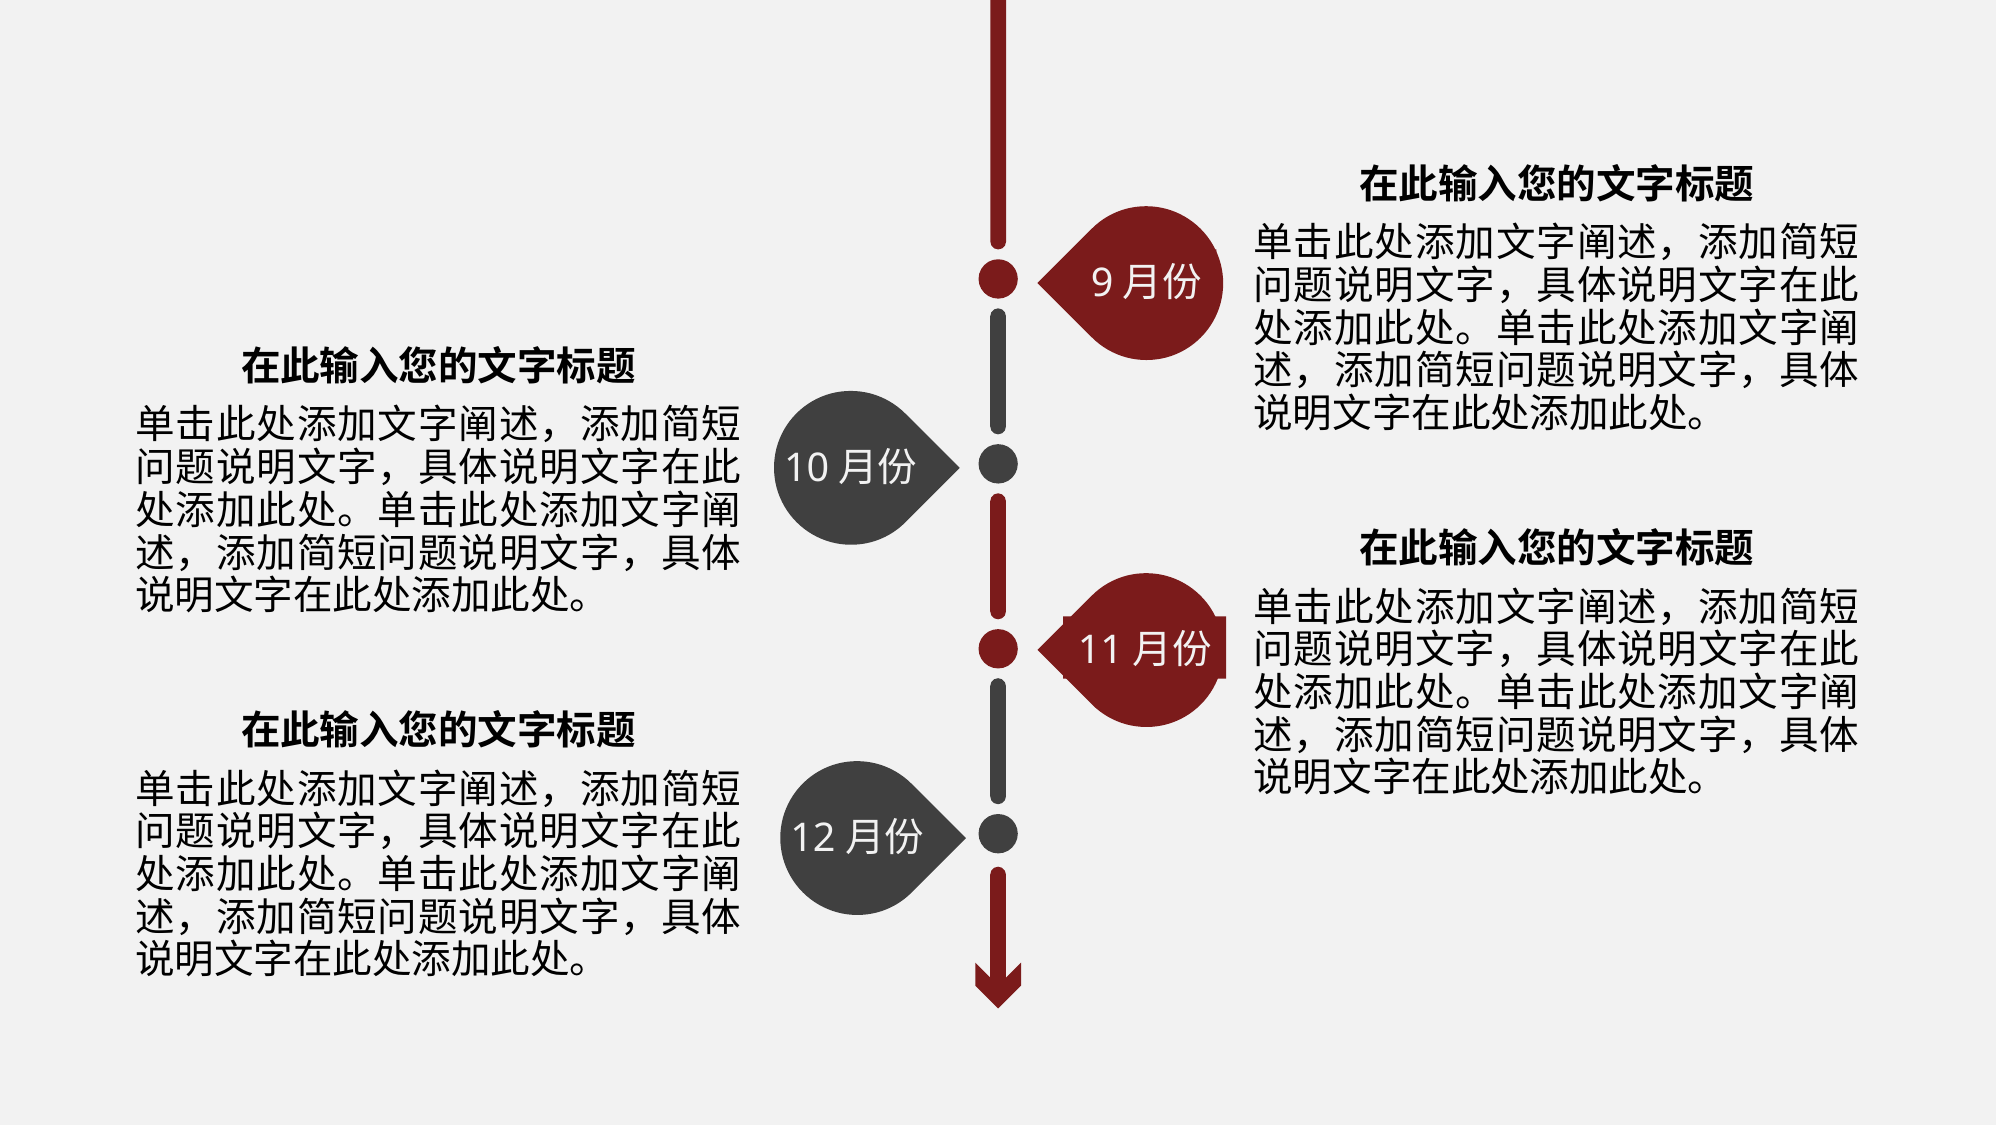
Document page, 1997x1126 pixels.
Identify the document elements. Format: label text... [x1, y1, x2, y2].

text_box [976, 257, 1020, 301]
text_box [772, 390, 930, 545]
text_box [778, 760, 936, 916]
text_box 在此输入您的文字标题 单击此处添加文字阐述，添加简短问题说明文字，具体说明文字在此处添加此处。单击此处添加文字阐述，添加简短问题说明文字，具体说明文字在此处添加此处。 [115, 376, 762, 568]
text_box [976, 627, 1020, 671]
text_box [975, 866, 1022, 1009]
text_box 在此输入您的文字标题 单击此处添加文字阐述，添加简短问题说明文字，具体说明文字在此处添加此处。单击此处添加文字阐述，添加简短问题说明文字，具体说明文字在此处添加此处。 [115, 741, 762, 932]
text_box [976, 442, 1020, 486]
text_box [1069, 205, 1224, 361]
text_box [1065, 572, 1224, 728]
text_box [988, 491, 1009, 622]
text_box [988, 0, 1009, 252]
text_box 在此输入您的文字标题 单击此处添加文字阐述，添加简短问题说明文字，具体说明文字在此处添加此处。单击此处添加文字阐述，添加简短问题说明文字，具体说明文字在此处添加此处。 [1233, 194, 1880, 386]
text_box [988, 676, 1009, 807]
text_box [988, 306, 1009, 437]
text_box 在此输入您的文字标题 单击此处添加文字阐述，添加简短问题说明文字，具体说明文字在此处添加此处。单击此处添加文字阐述，添加简短问题说明文字，具体说明文字在此处添加此处。 [1233, 559, 1880, 750]
text_box [976, 811, 1020, 856]
